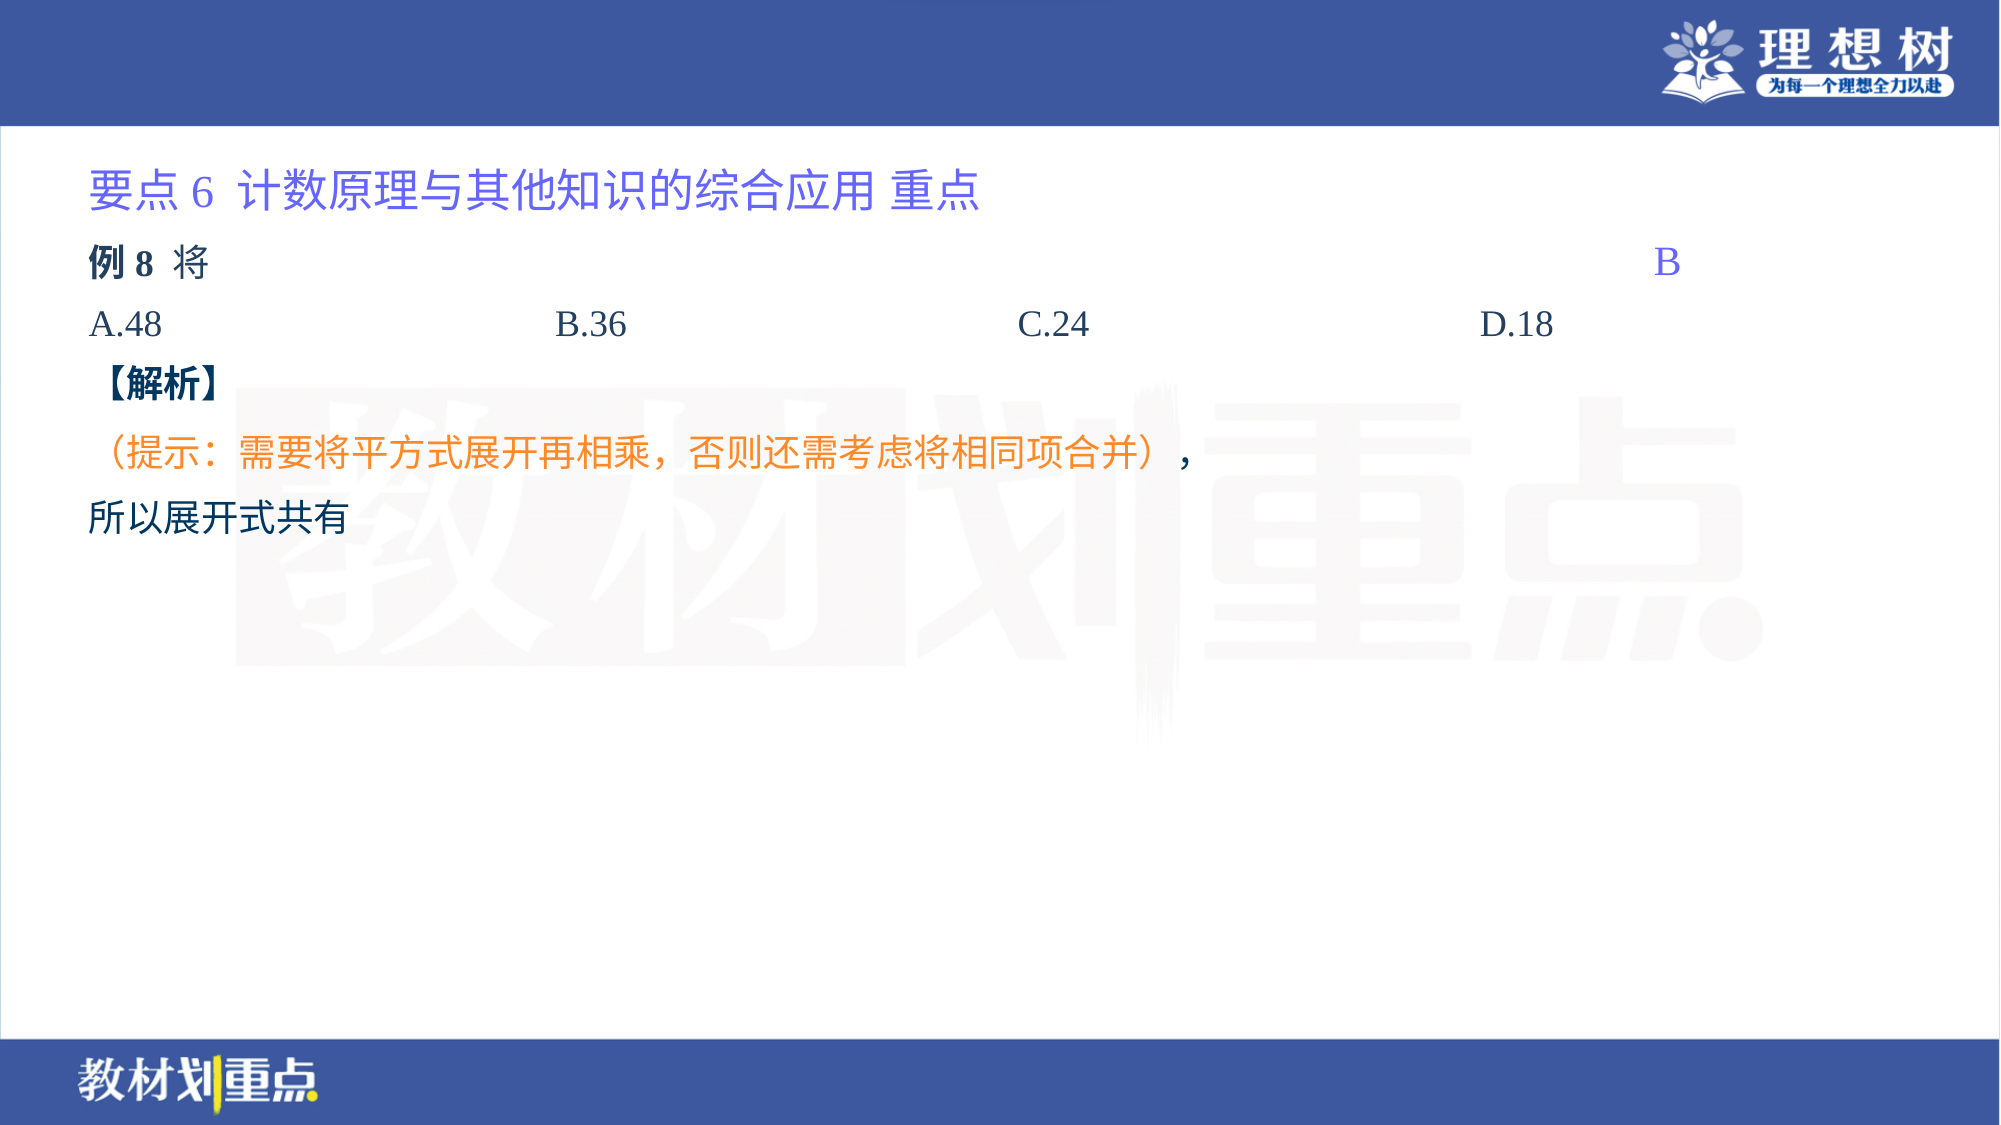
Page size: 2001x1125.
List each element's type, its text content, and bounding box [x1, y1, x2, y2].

text_box B [1638, 231, 1697, 276]
text_box A.48 B.36 C.24 D.18 [88, 276, 1911, 336]
text_box 要点6 计数原理与其他知识的综合应用 重点 [88, 135, 1911, 276]
picture [0, 0, 2000, 1125]
